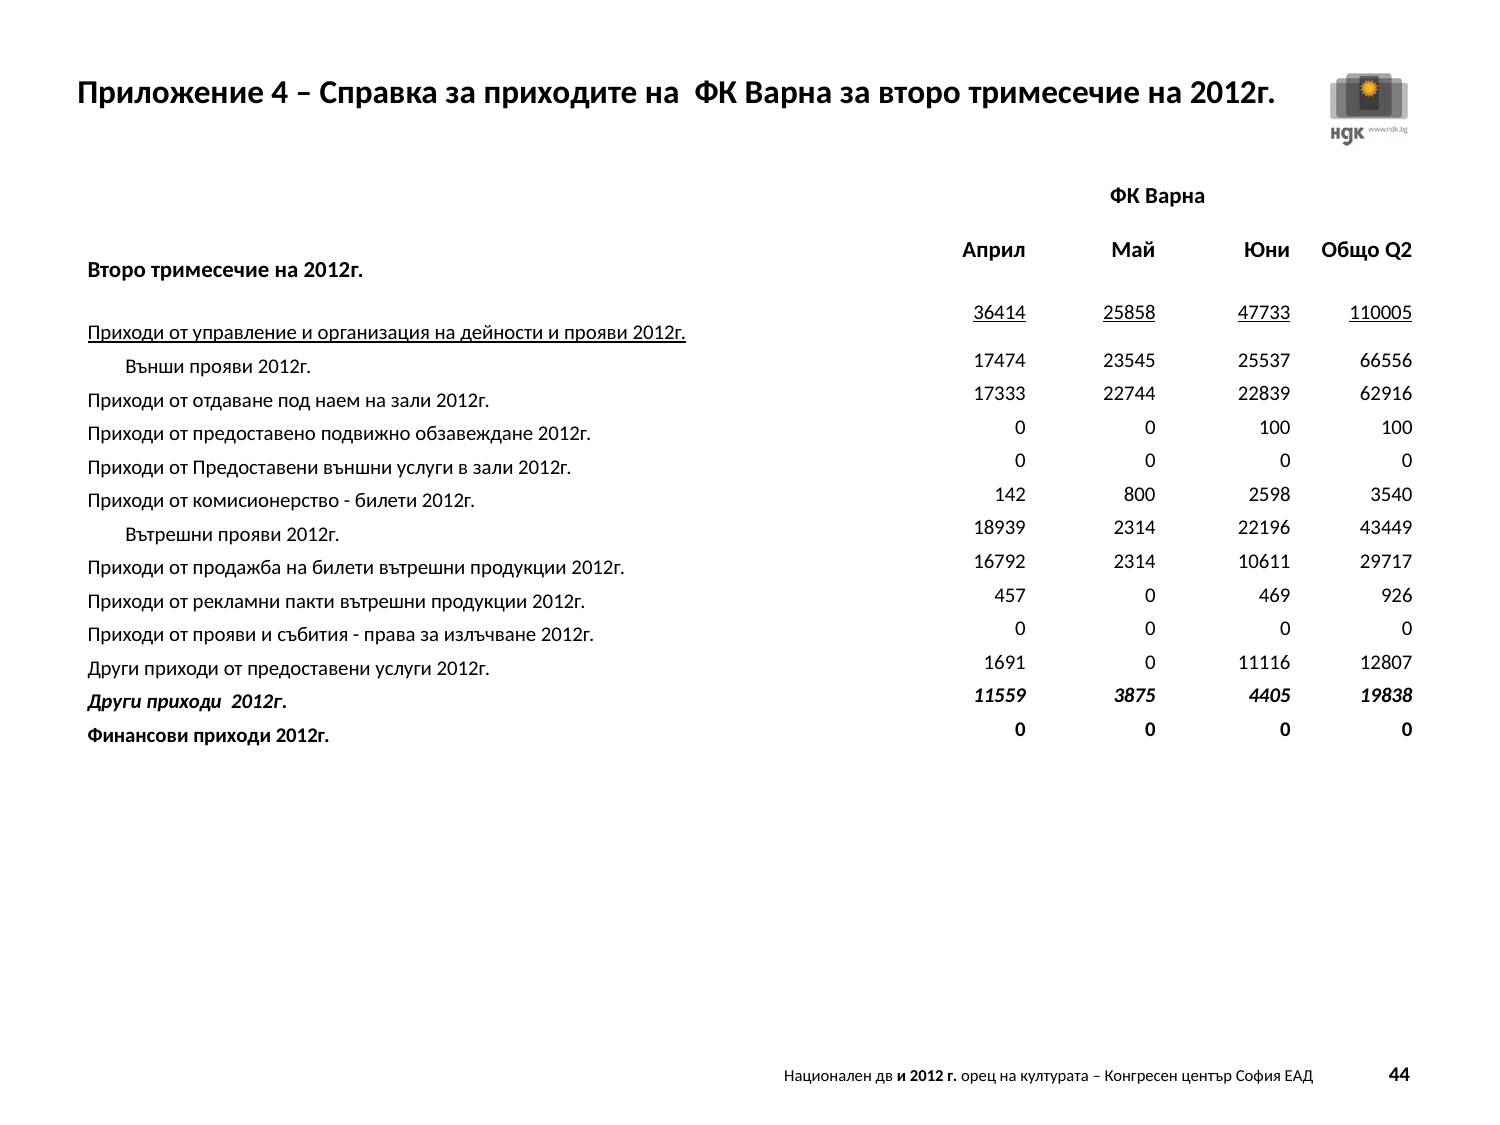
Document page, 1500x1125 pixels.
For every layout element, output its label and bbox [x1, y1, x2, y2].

text_box [599, 1042, 1425, 1103]
table_cell [88, 221, 1412, 748]
picture [1312, 62, 1426, 151]
table_header [88, 175, 1412, 221]
text_box [62, 62, 1312, 118]
